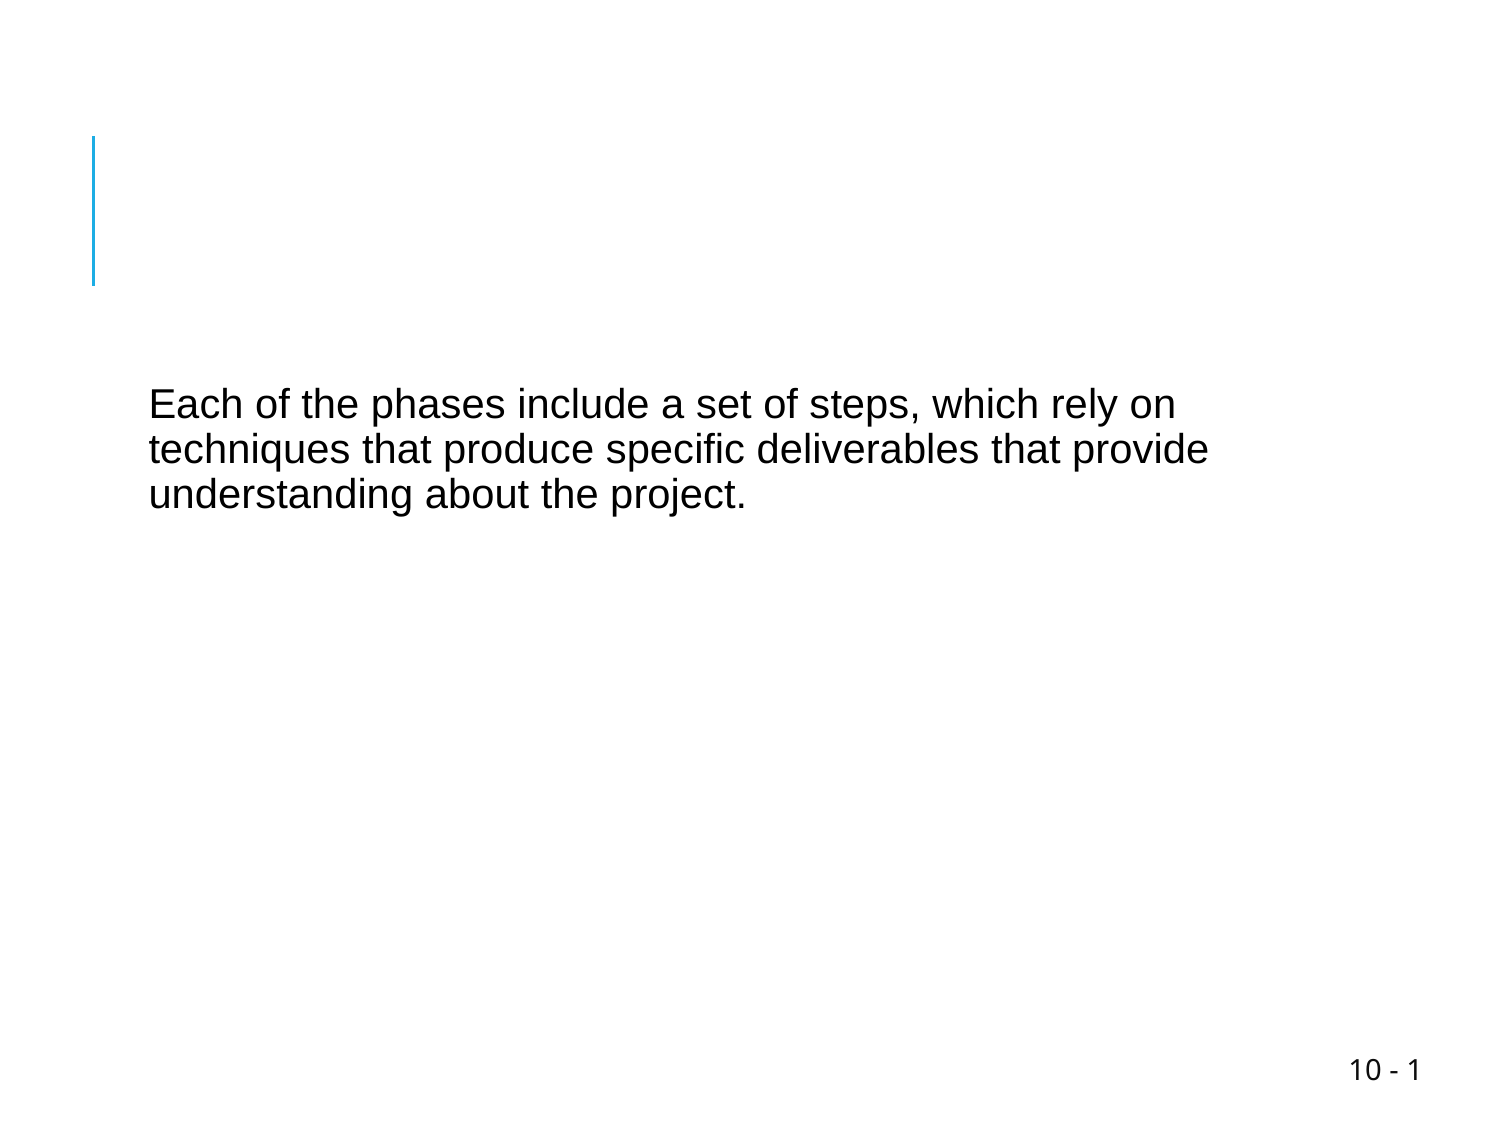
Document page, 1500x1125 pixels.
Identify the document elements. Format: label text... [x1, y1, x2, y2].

slide_number 1 - 10 [1333, 1061, 1454, 1107]
list Each of the phases include a set of steps, which rely on techniques that produce specific deliverables that provide understanding about the project. [126, 375, 1322, 1035]
